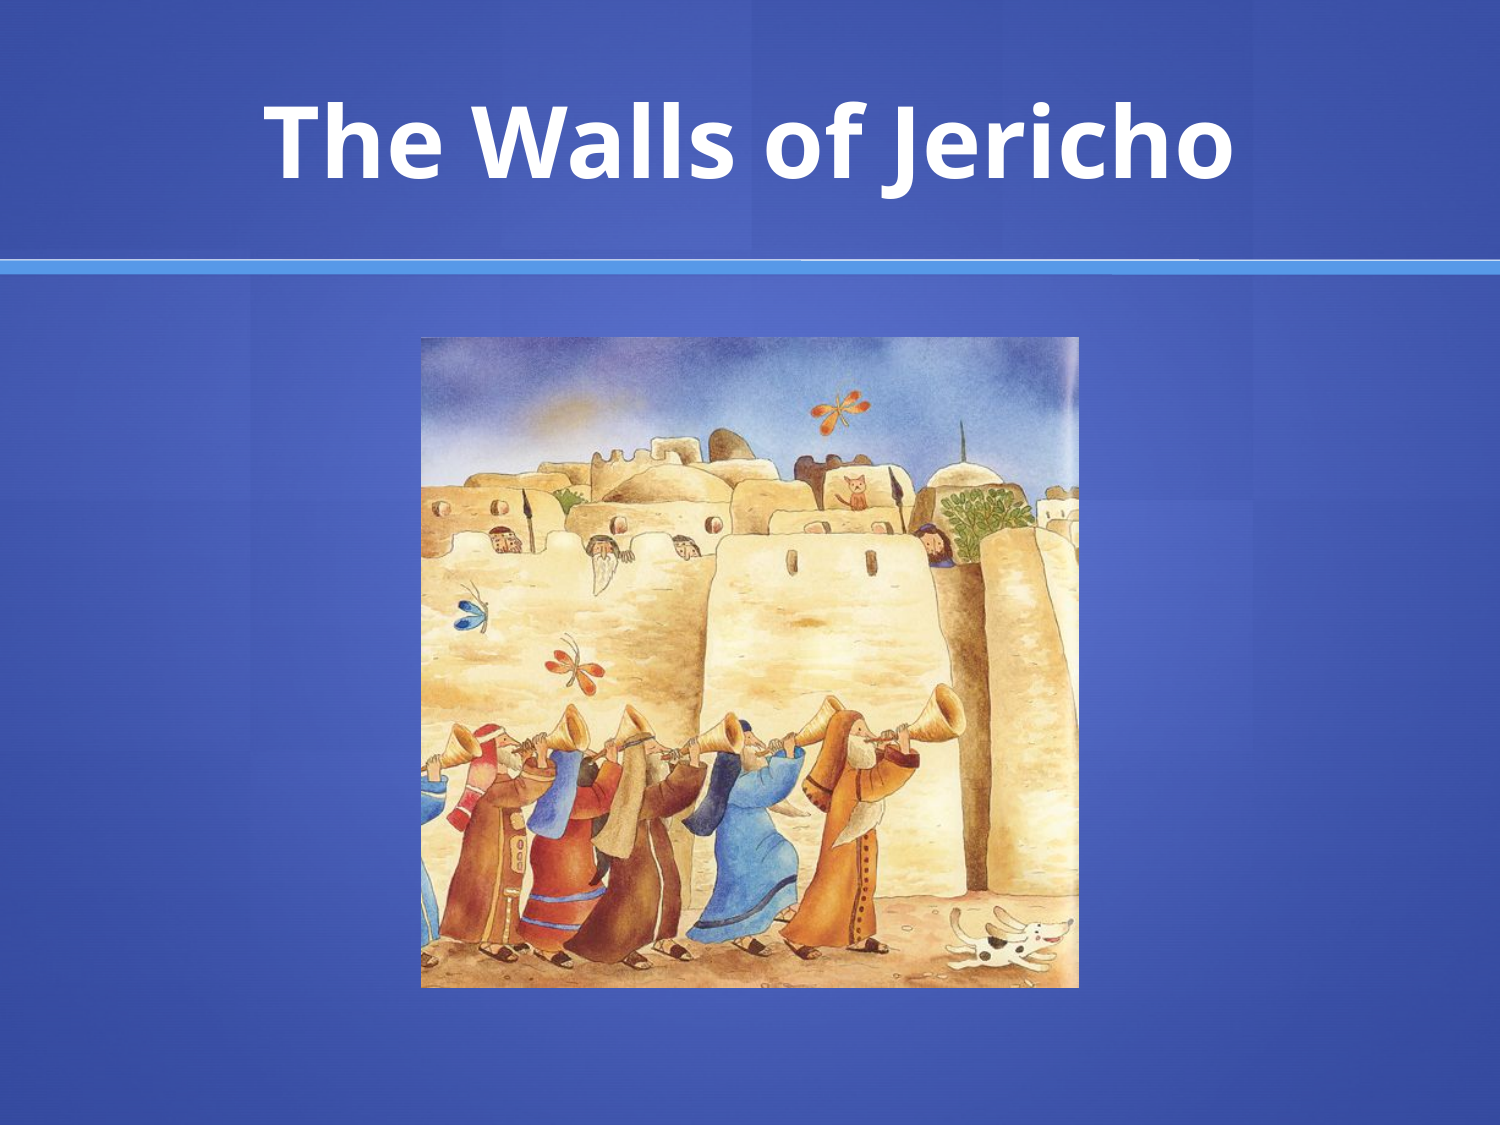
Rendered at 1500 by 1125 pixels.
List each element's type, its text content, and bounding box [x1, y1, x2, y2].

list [73, 336, 1426, 989]
title The Walls of Jericho [75, 45, 1425, 233]
